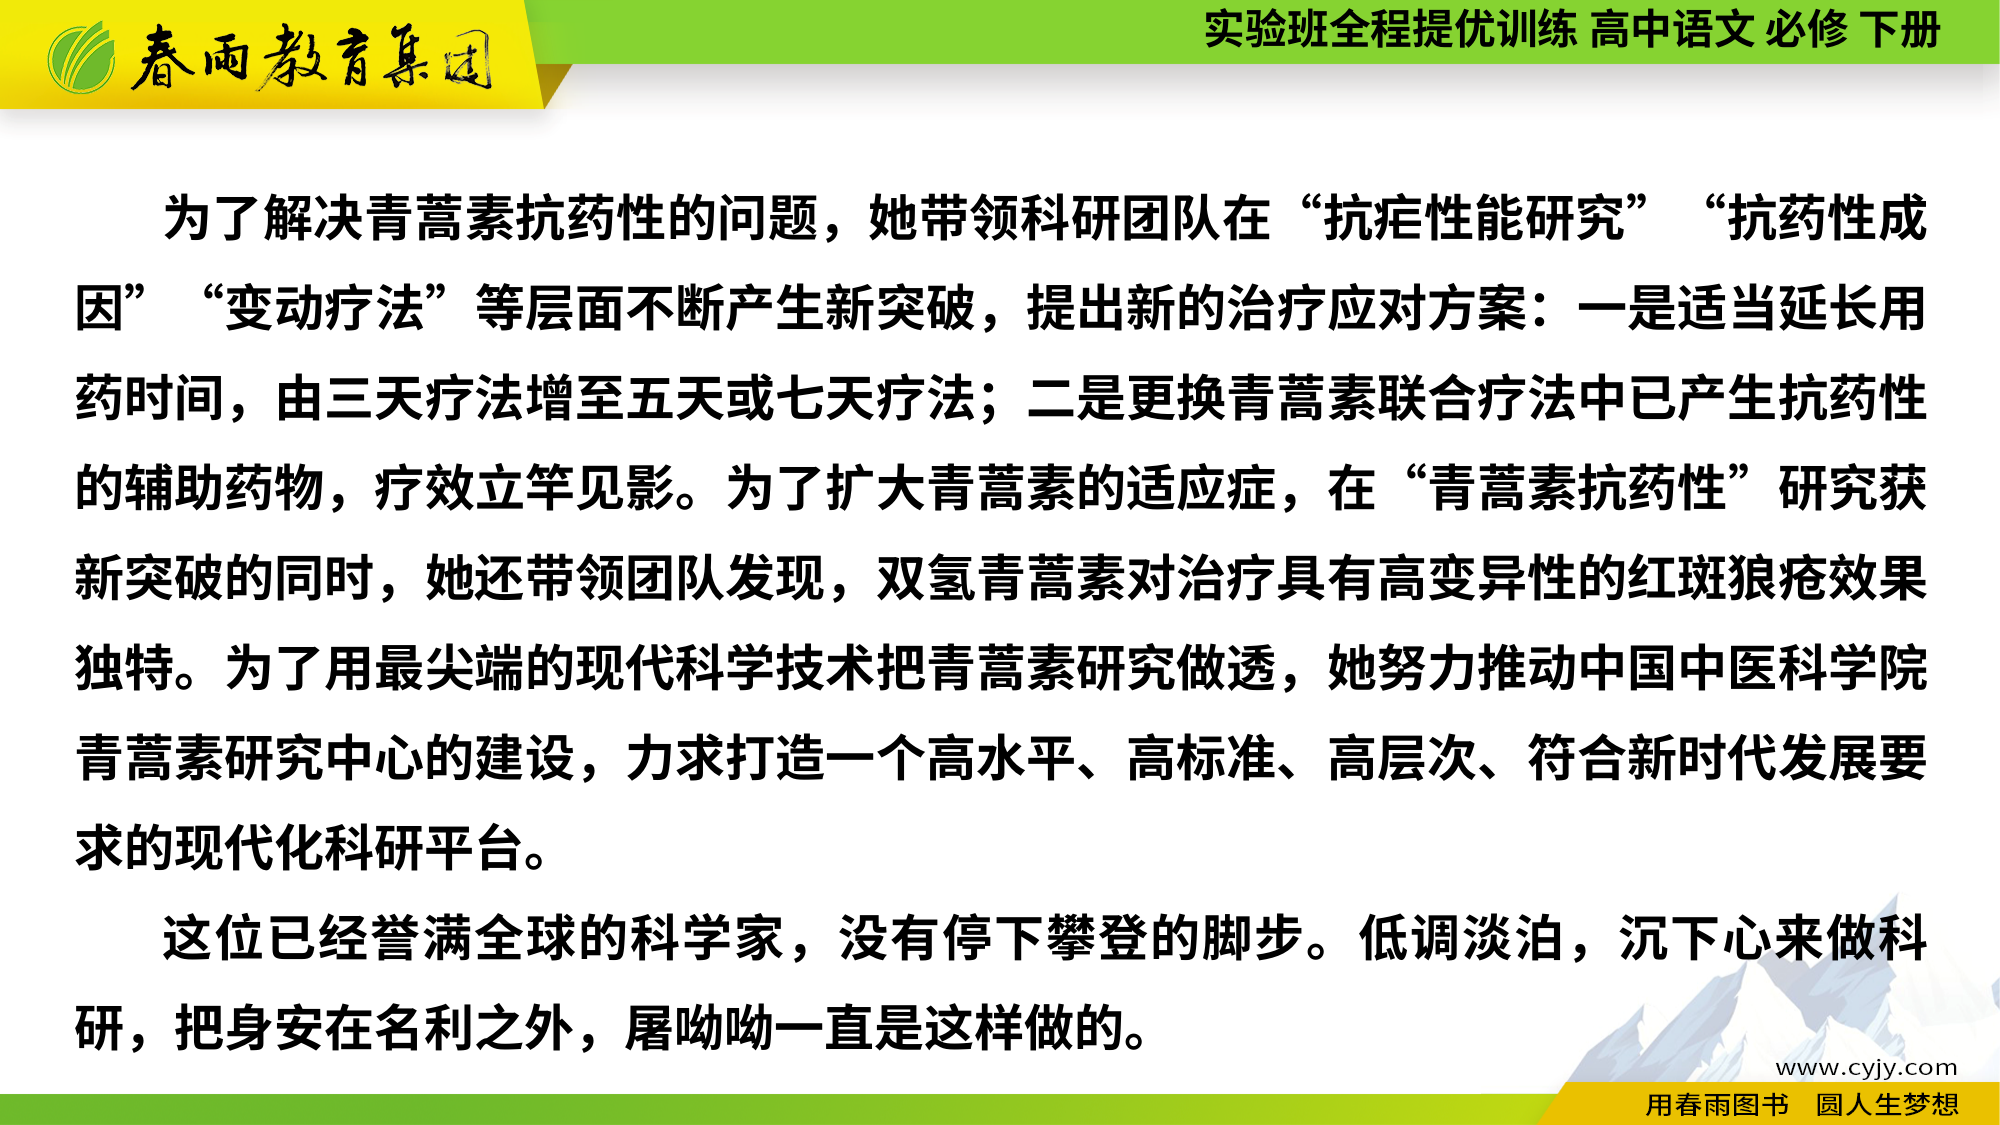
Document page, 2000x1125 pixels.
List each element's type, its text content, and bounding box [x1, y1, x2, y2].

list 为了解决青蒿素抗药性的问题，她带领科研团队在“抗疟性能研究”“抗药性成因”“变动疗法”等层面不断产生新突破，提出新的治疗应对方案：一是适当延长用药时间，由三天疗法增至五天或七天疗法；二是更换青蒿素联合疗法中已产生抗药性的辅助药物，疗效立竿见影。为了扩大青蒿素的适应症，在“青蒿素抗药性”研究获新突破的同时，她还带领团队发现，双氢青蒿素对治疗具有高变异性的红斑狼疮效果独特。为了用最尖端的现代科学技术把青蒿素研究做透，她努力推动中国中医科学院青蒿素研究中心的建设，力求打造一个高水平、高标准、高层次、符合新时代发展要求的现代化科研平台。 这位已经誉满全球的科学家，没有停下攀登的脚步。低调淡泊，沉下心来做科研，把身安在名利之外，屠呦呦一直是这样做的。 [59, 149, 1944, 1062]
picture [0, 0, 2000, 1125]
